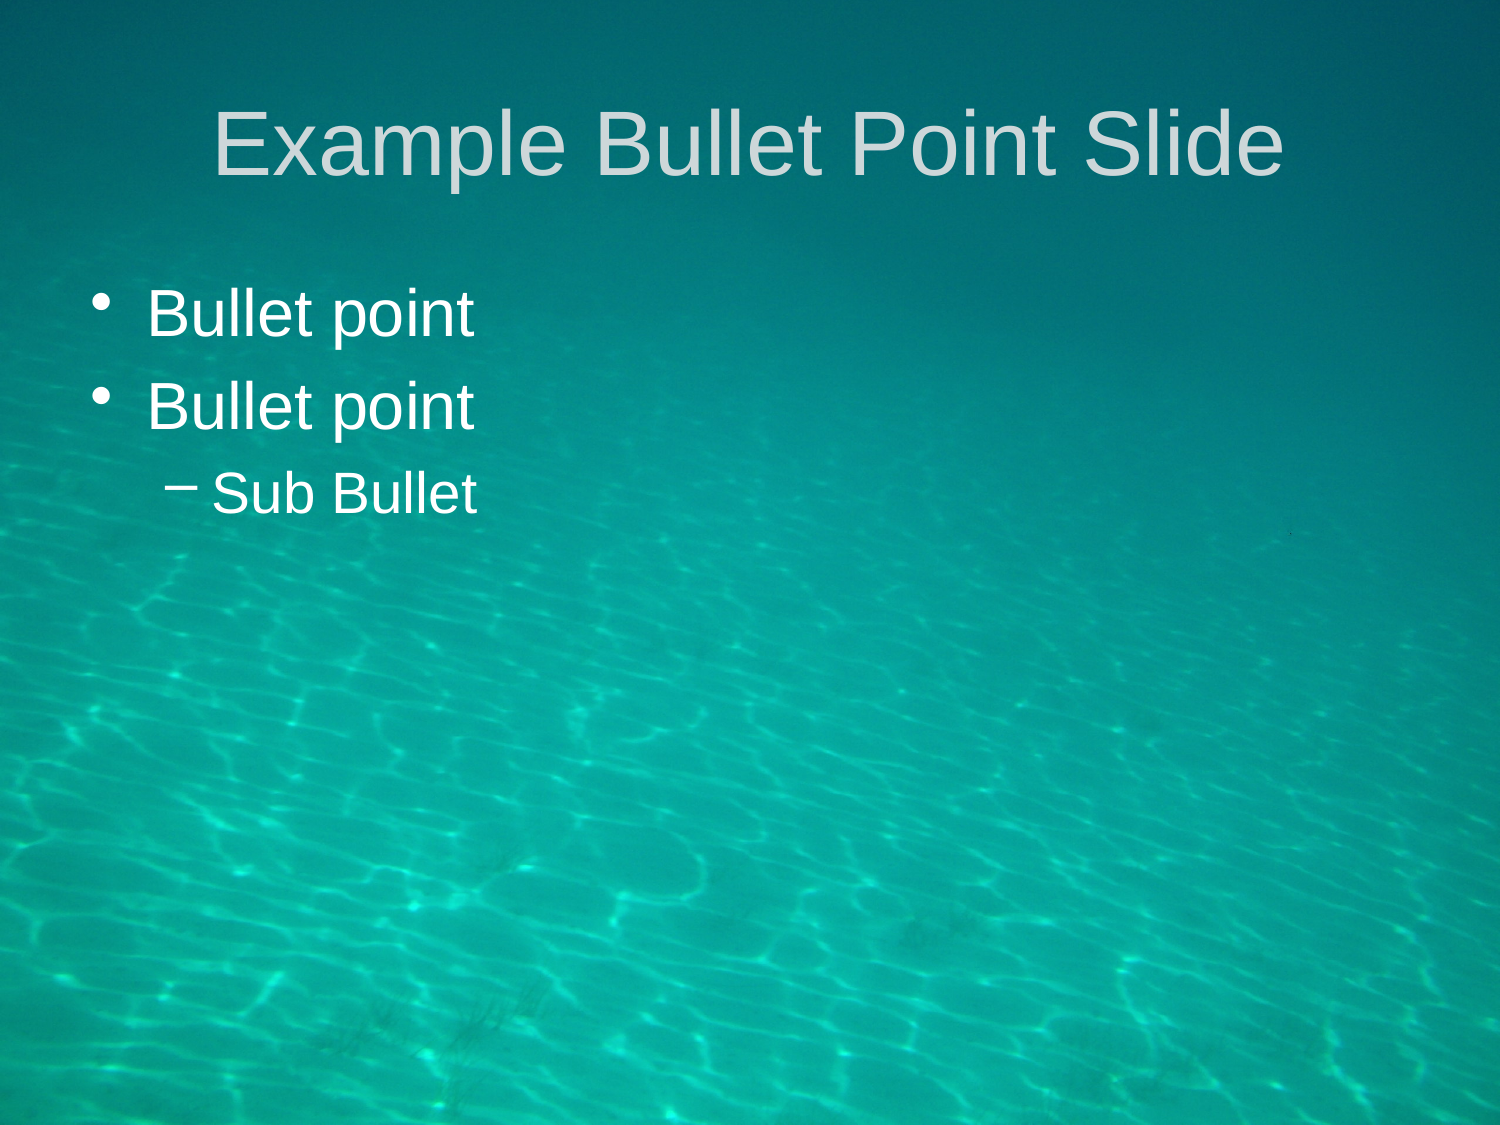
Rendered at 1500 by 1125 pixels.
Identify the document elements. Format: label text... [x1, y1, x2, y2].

picture [0, 0, 1500, 1125]
title Example Bullet Point Slide [75, 45, 1425, 233]
list Bullet point Bullet point Sub Bullet [75, 262, 1425, 1005]
